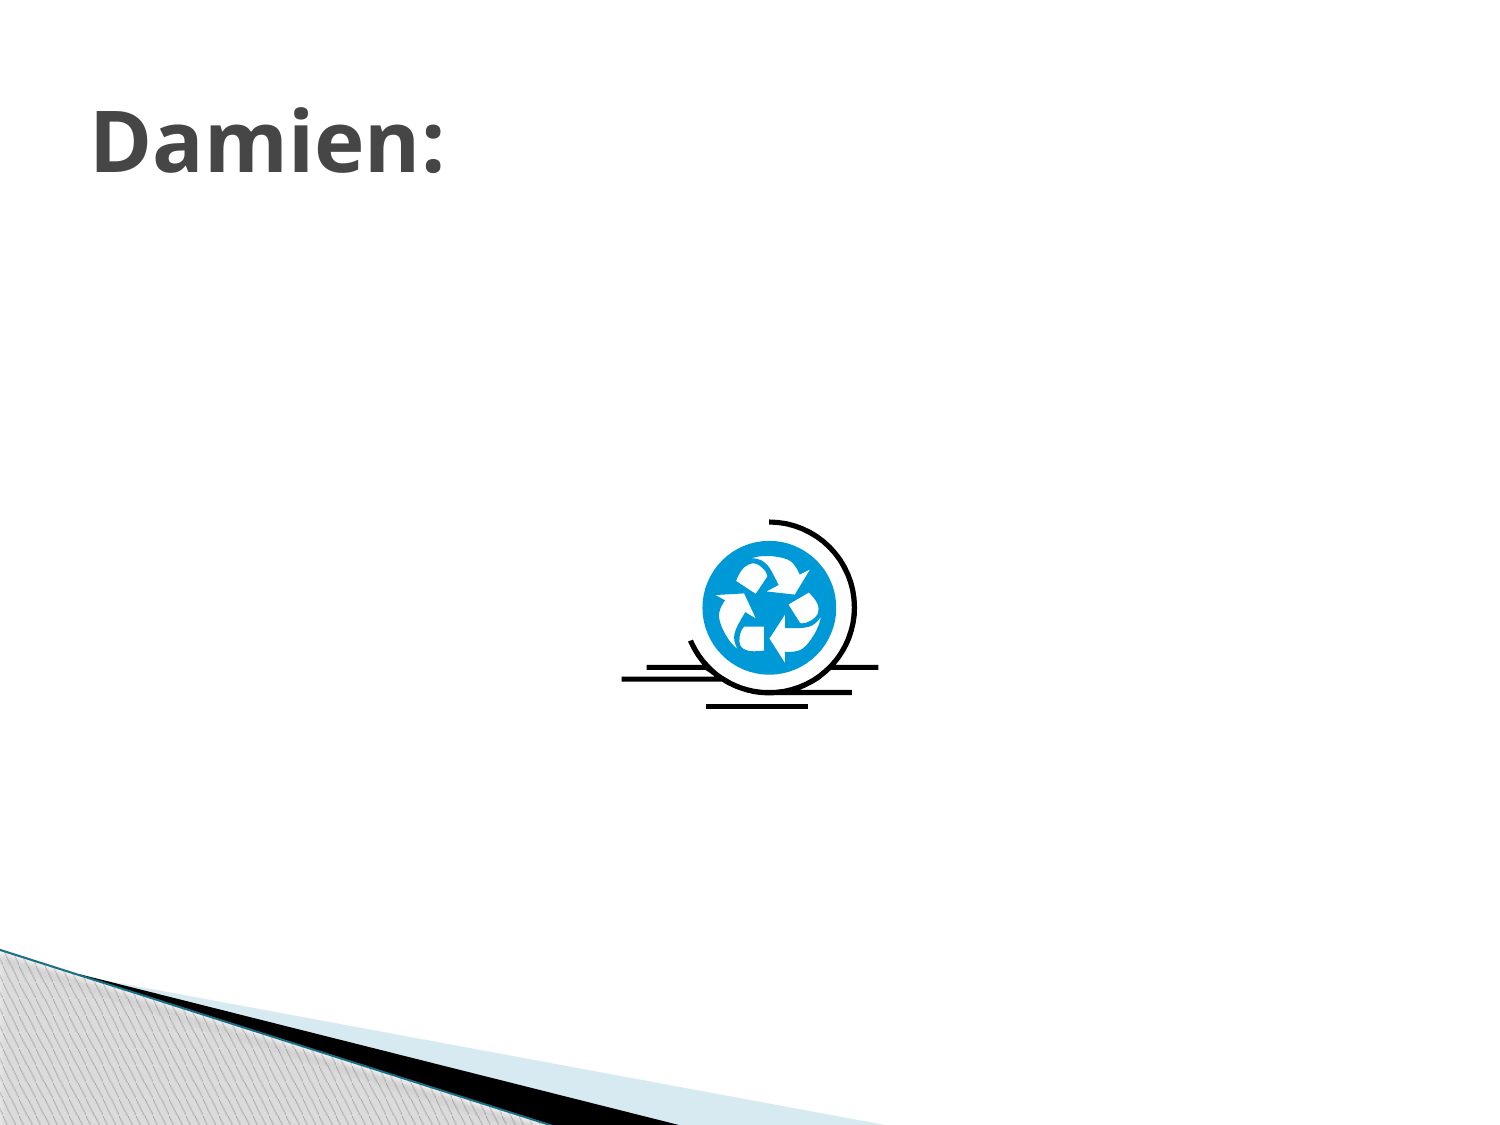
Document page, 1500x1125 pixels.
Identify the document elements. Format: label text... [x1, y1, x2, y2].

title Damien: [75, 45, 1425, 233]
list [621, 519, 879, 710]
